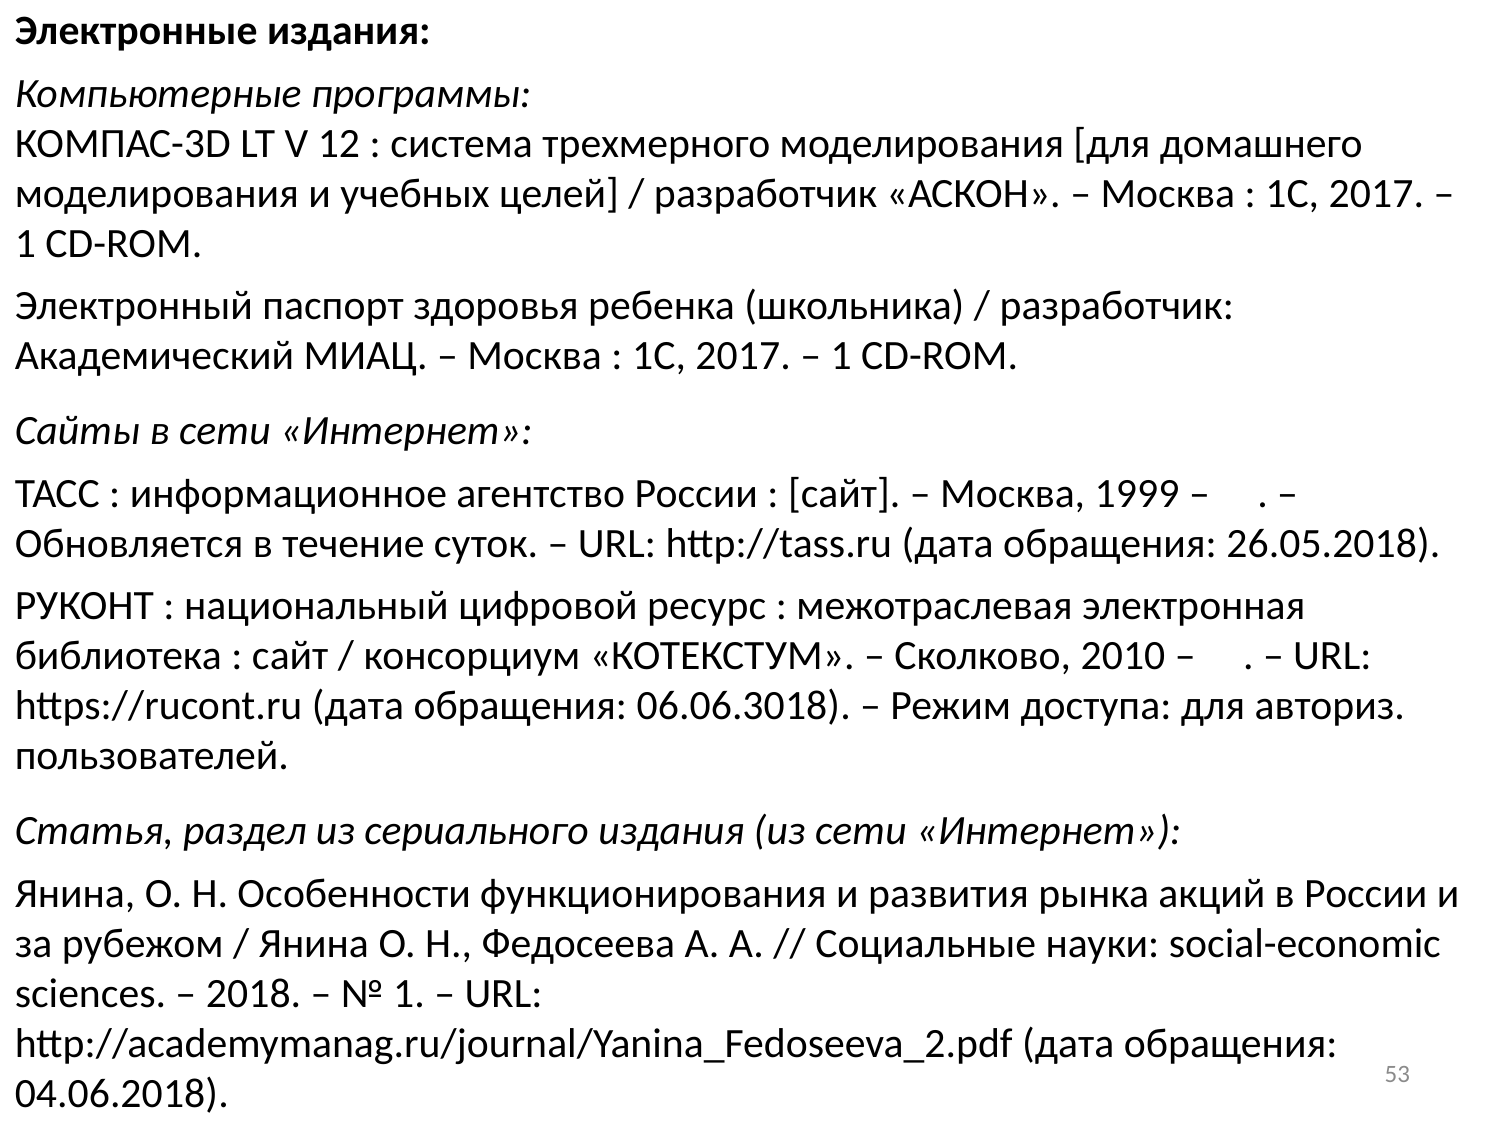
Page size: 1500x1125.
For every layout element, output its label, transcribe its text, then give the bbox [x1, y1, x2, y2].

text_box Электронные издания: Компьютерные программы: КОМПАС-3D LT V 12 : система трехмерного моделирования [для домашнего моделирования и учебных целей] / разработчик «АСКОН». – Москва : 1С, 2017. – 1 СD-ROM. Электронный паспорт здоровья ребенка (школьника) / разработчик: Академический МИАЦ. – Москва : 1С, 2017. – 1 СD-ROM. Сайты в сети «Интернет»: ТАСС : информационное агентство России : [сайт]. – Москва, 1999 – . – Обновляется в течение суток. – URL: http://tass.ru (дата обращения: 26.05.2018). РУКОНТ : национальный цифровой ресурс : межотраслевая электронная библиотека : сайт / консорциум «КОТЕКСТУМ». – Сколково, 2010 – . – URL: https://rucont.ru (дата обращения: 06.06.3018). – Режим доступа: для авториз. пользователей. Статья, раздел из сериального издания (из сети «Интернет»): Янина, О. Н. Особенности функционирования и развития рынка акций в России и за рубежом / Янина О. Н., Федосеева А. А. // Социальные науки: social-economic sciences. – 2018. – № 1. – URL: http://academymanag.ru/journal/Yanina_Fedoseeva_2.pdf (дата обращения: 04.06.2018). [0, 0, 1483, 1124]
